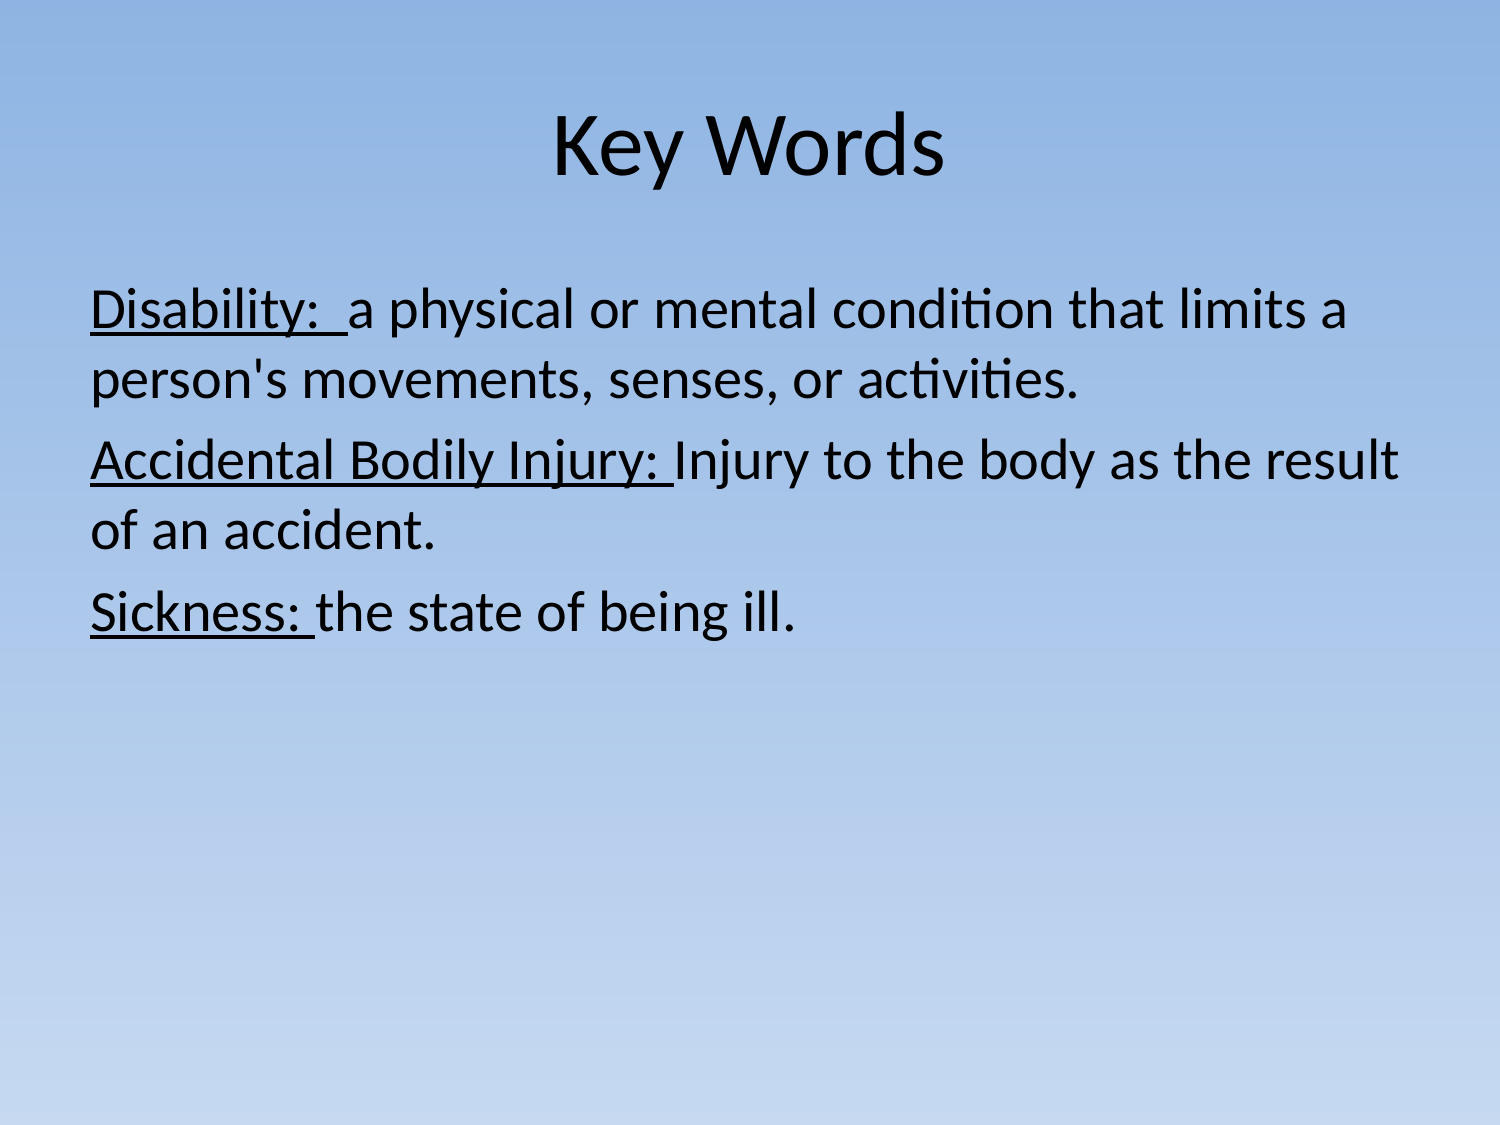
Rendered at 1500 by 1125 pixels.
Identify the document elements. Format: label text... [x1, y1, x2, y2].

list Disability: a physical or mental condition that limits a person's movements, senses, or activities. Accidental Bodily Injury: Injury to the body as the result of an accident. Sickness: the state of being ill. [75, 262, 1425, 1005]
title Key Words [75, 45, 1425, 233]
